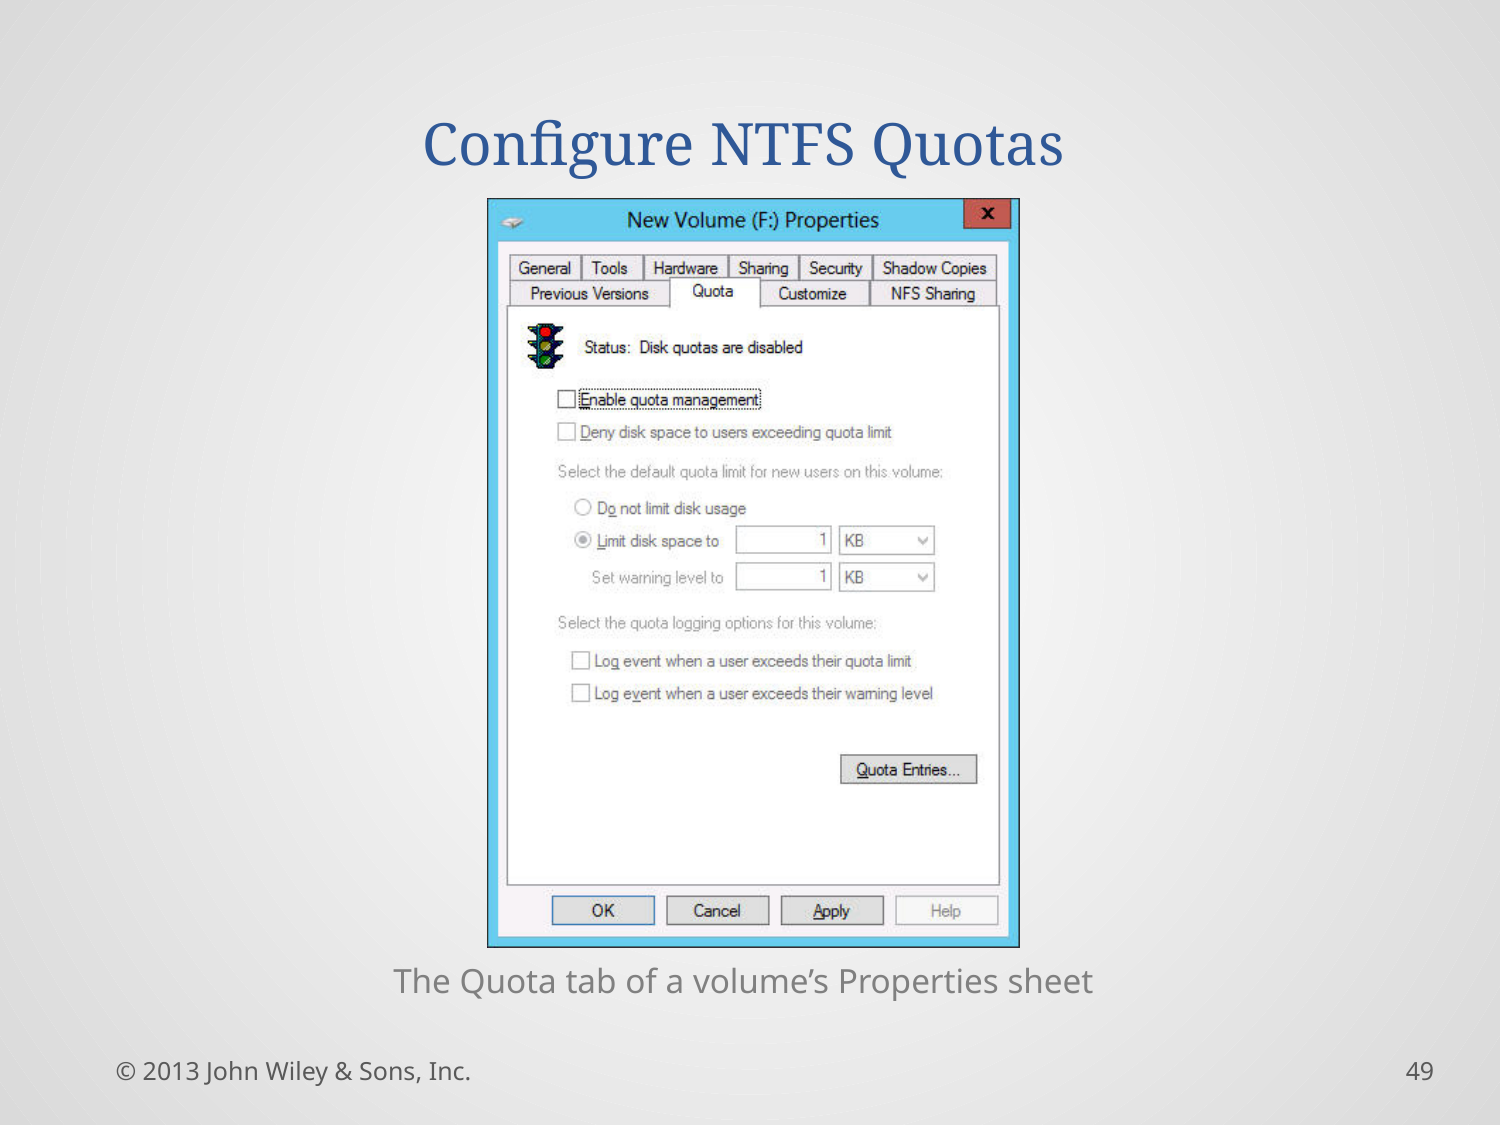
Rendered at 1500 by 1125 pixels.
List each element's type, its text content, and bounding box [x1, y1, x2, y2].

slide_number 49 [1401, 1042, 1494, 1103]
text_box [487, 198, 1020, 1001]
title Configure NTFS Quotas [275, 37, 1213, 185]
list The Quota tab of a volume’s Properties sheet [275, 953, 1213, 1041]
footer © 2013 John Wiley & Sons, Inc. [108, 1042, 576, 1103]
